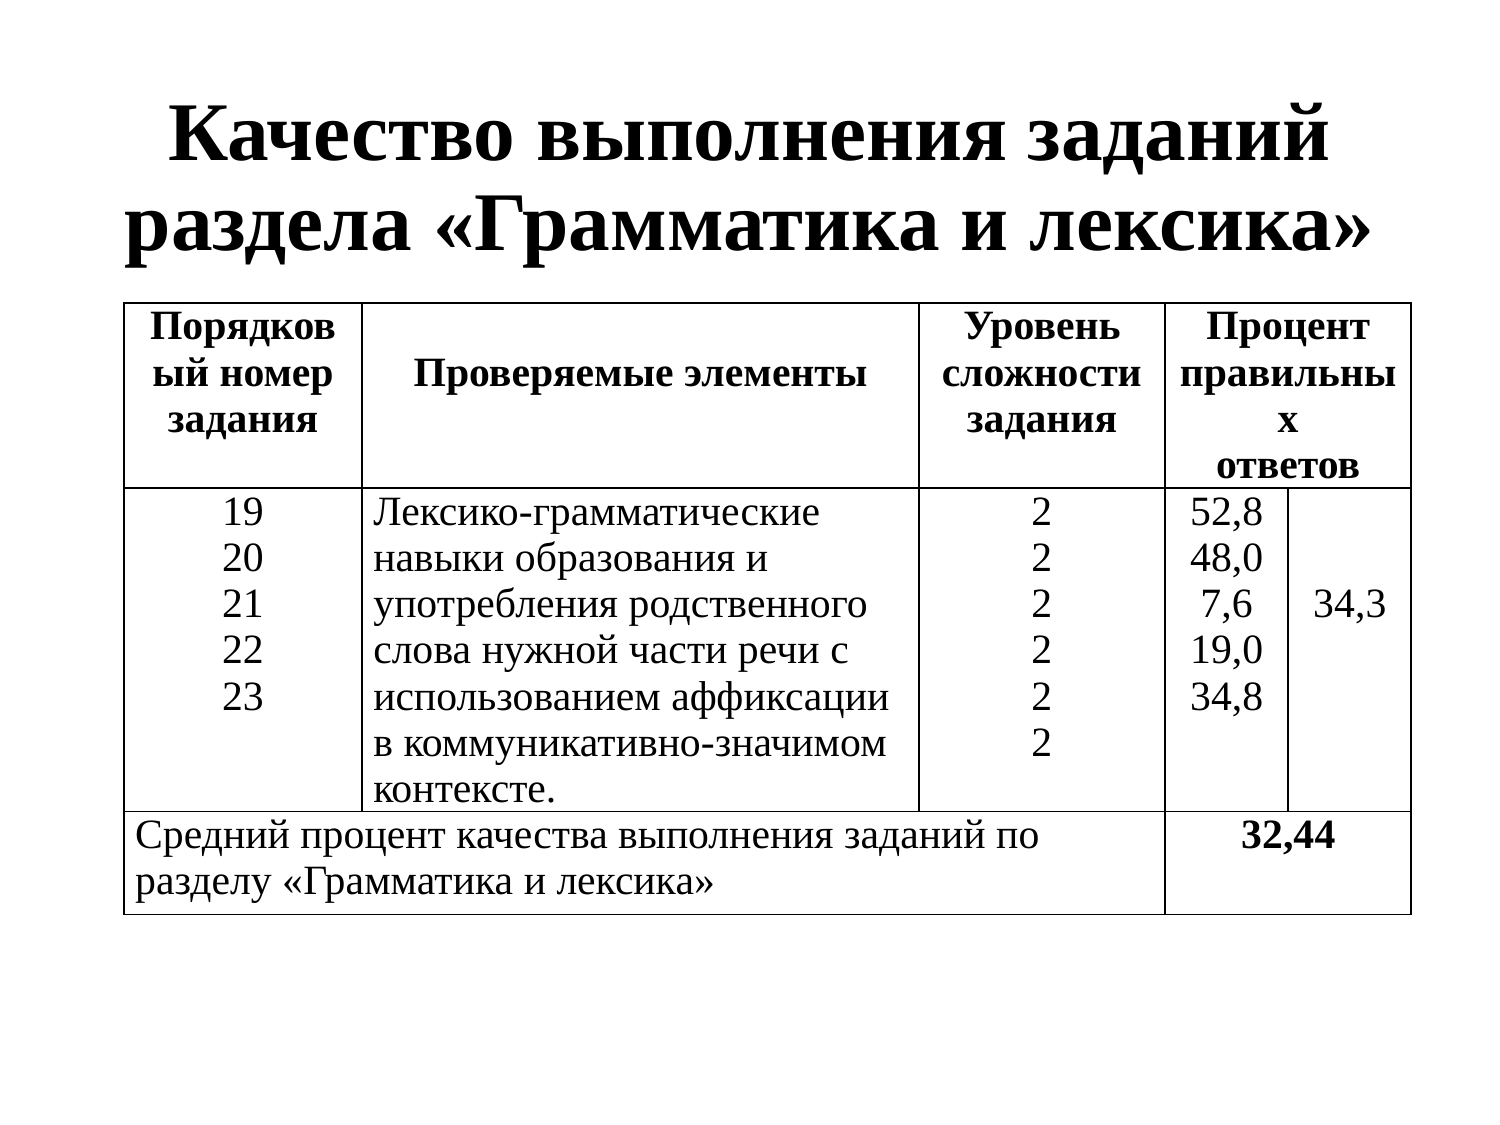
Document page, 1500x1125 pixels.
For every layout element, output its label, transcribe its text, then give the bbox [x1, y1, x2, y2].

table_cell Лексико-грамматические навыки образования и употребления родственного слова нужной части речи с использованием аффиксации в коммуникативно-значимом контексте. [363, 489, 918, 811]
table_cell Средний процент качества выполнения заданий по разделу «Грамматика и лексика» [125, 812, 1164, 914]
table_cell 19 20 21 22 23 [125, 489, 361, 811]
table_header Уровень сложности задания [920, 304, 1164, 487]
title Качество выполнения заданий раздела «Грамматика и лексика» [103, 59, 1397, 278]
table_header Процент правильных ответов [1166, 304, 1410, 487]
table_cell 2 2 2 2 2 2 [920, 489, 1164, 811]
table_cell 32,44 [1166, 812, 1410, 914]
table_header Порядковый номер задания [125, 304, 361, 487]
table_header Проверяемые элементы [363, 304, 918, 487]
table_cell 34,3 [1289, 489, 1410, 811]
table_cell 52,8 48,0 7,6 19,0 34,8 [1166, 489, 1287, 811]
